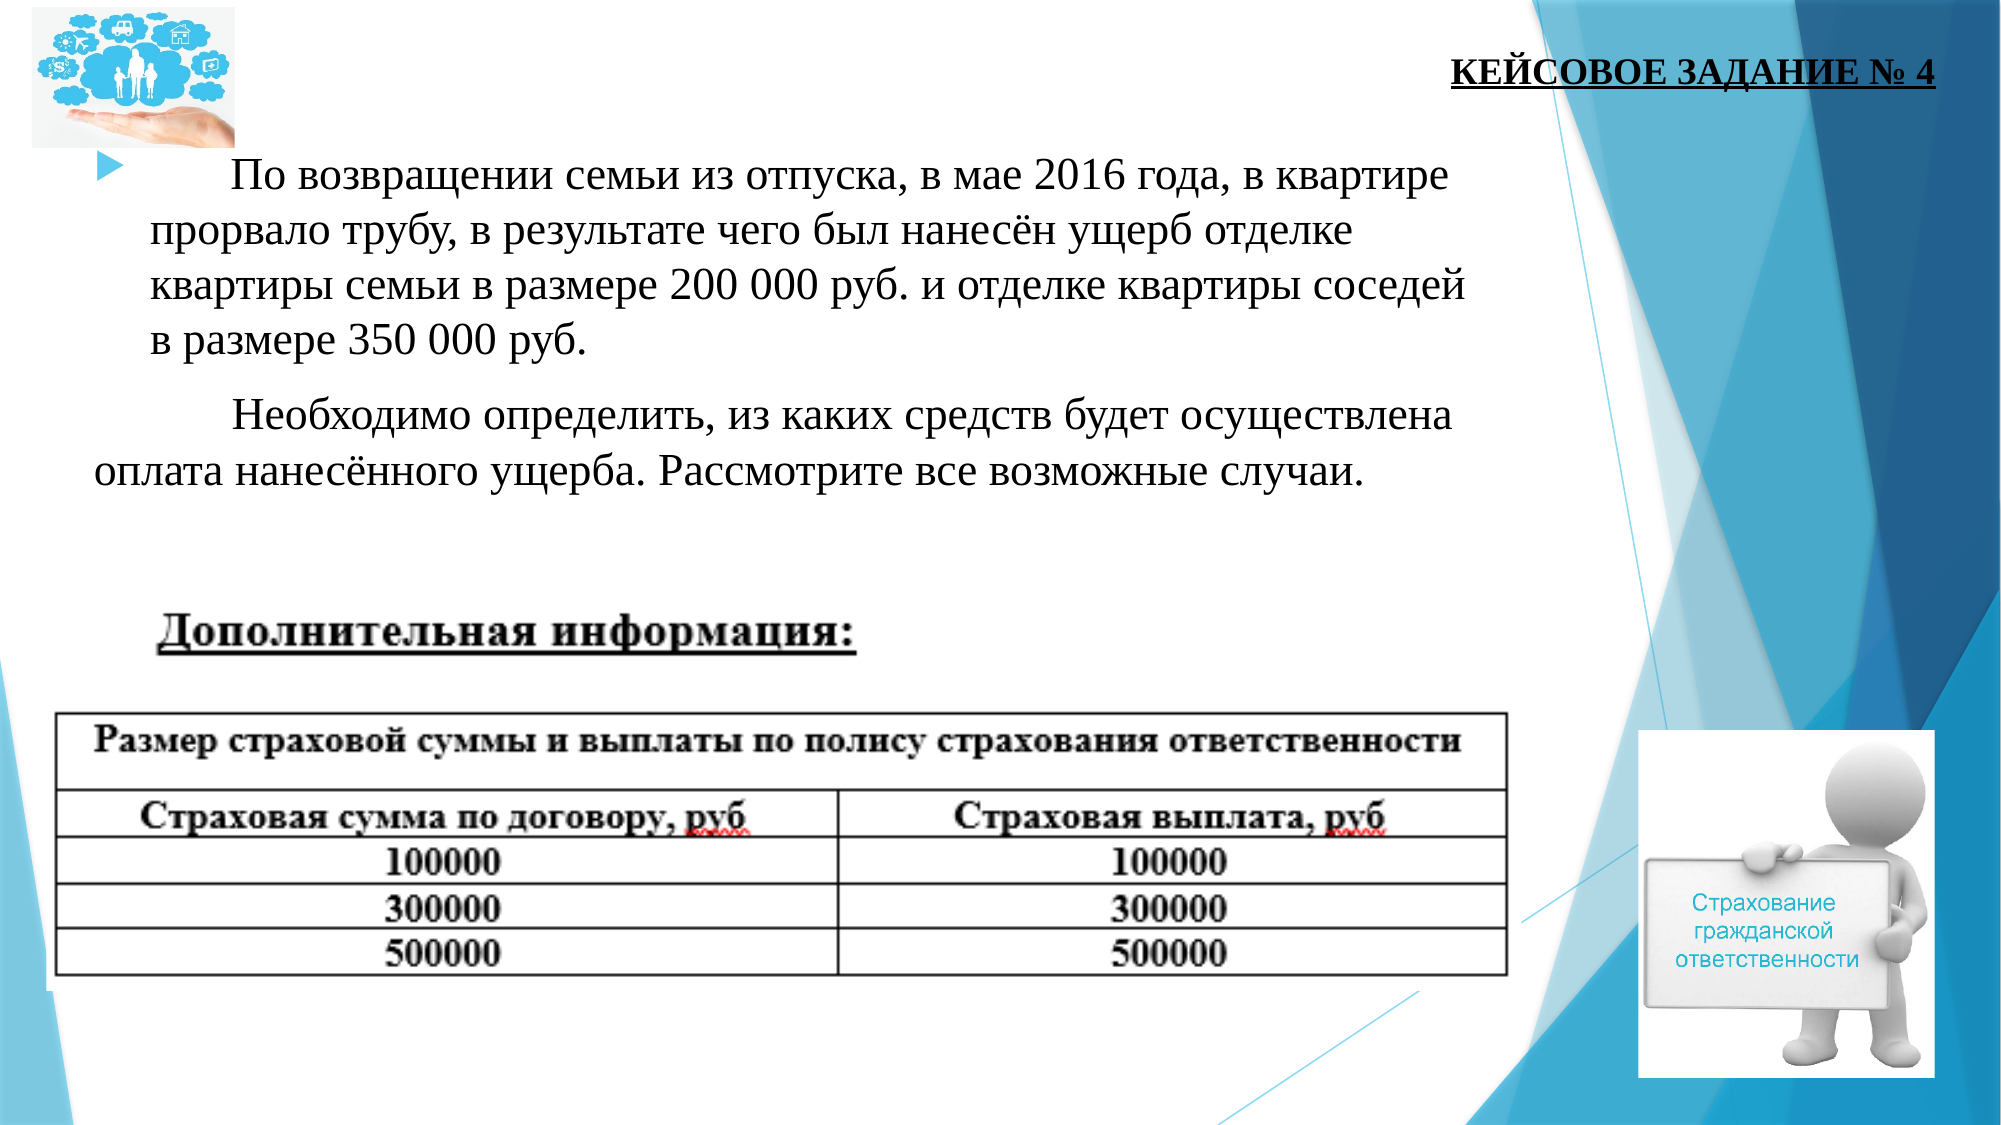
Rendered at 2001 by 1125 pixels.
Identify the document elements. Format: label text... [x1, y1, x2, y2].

list По возвращении семьи из отпуска, в мае 2016 года, в квартире прорвало трубу, в результате чего был нанесён ущерб отделке квартиры семьи в размере 200 000 руб. и отделке квартиры соседей в размере 350 000 руб. Необходимо определить, из каких средств будет осуществлена оплата нанесённого ущерба. Рассмотрите все возможные случаи. [78, 136, 1489, 605]
picture [45, 606, 1522, 992]
picture [1637, 729, 1936, 1078]
text_box КЕЙСОВОЕ ЗАДАНИЕ № 4 [1435, 36, 1951, 100]
picture [31, 6, 236, 148]
